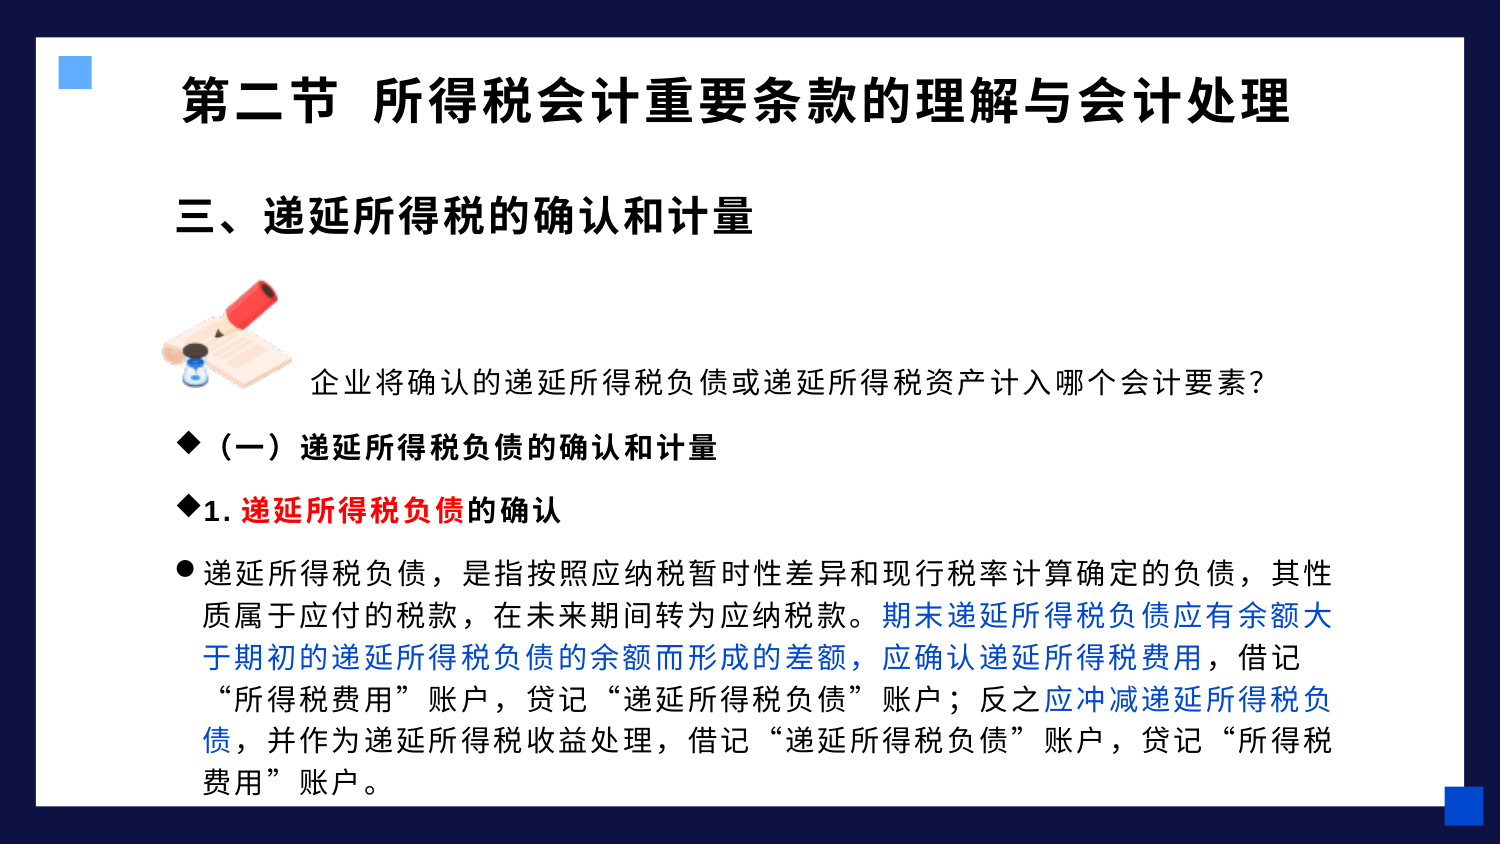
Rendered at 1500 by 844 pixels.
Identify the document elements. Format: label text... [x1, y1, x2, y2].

title 第二节 所得税会计重要条款的理解与会计处理 [141, 48, 1327, 138]
list 三、递延所得税的确认和计量 企业将确认的递延所得税负债或递延所得税资产计入哪个会计要素？ （一）递延所得税负债的确认和计量 1.递延所得税负债的确认 递延所得税负债，是指按照应纳税暂时性差异和现行税率计算确定的负债，其性质属于应付的税款，在未来期间转为应纳税款。期末递延所得税负债应有余额大于期初的递延所得税负债的余额而形成的差额，应确认递延所得税费用，借记“所得税费用”账户，贷记“递延所得税负债”账户；反之应冲减递延所得税负债，并作为递延所得税收益处理，借记“递延所得税负债”账户，贷记“所得税费用”账户。 [157, 179, 1353, 604]
picture [147, 256, 298, 407]
